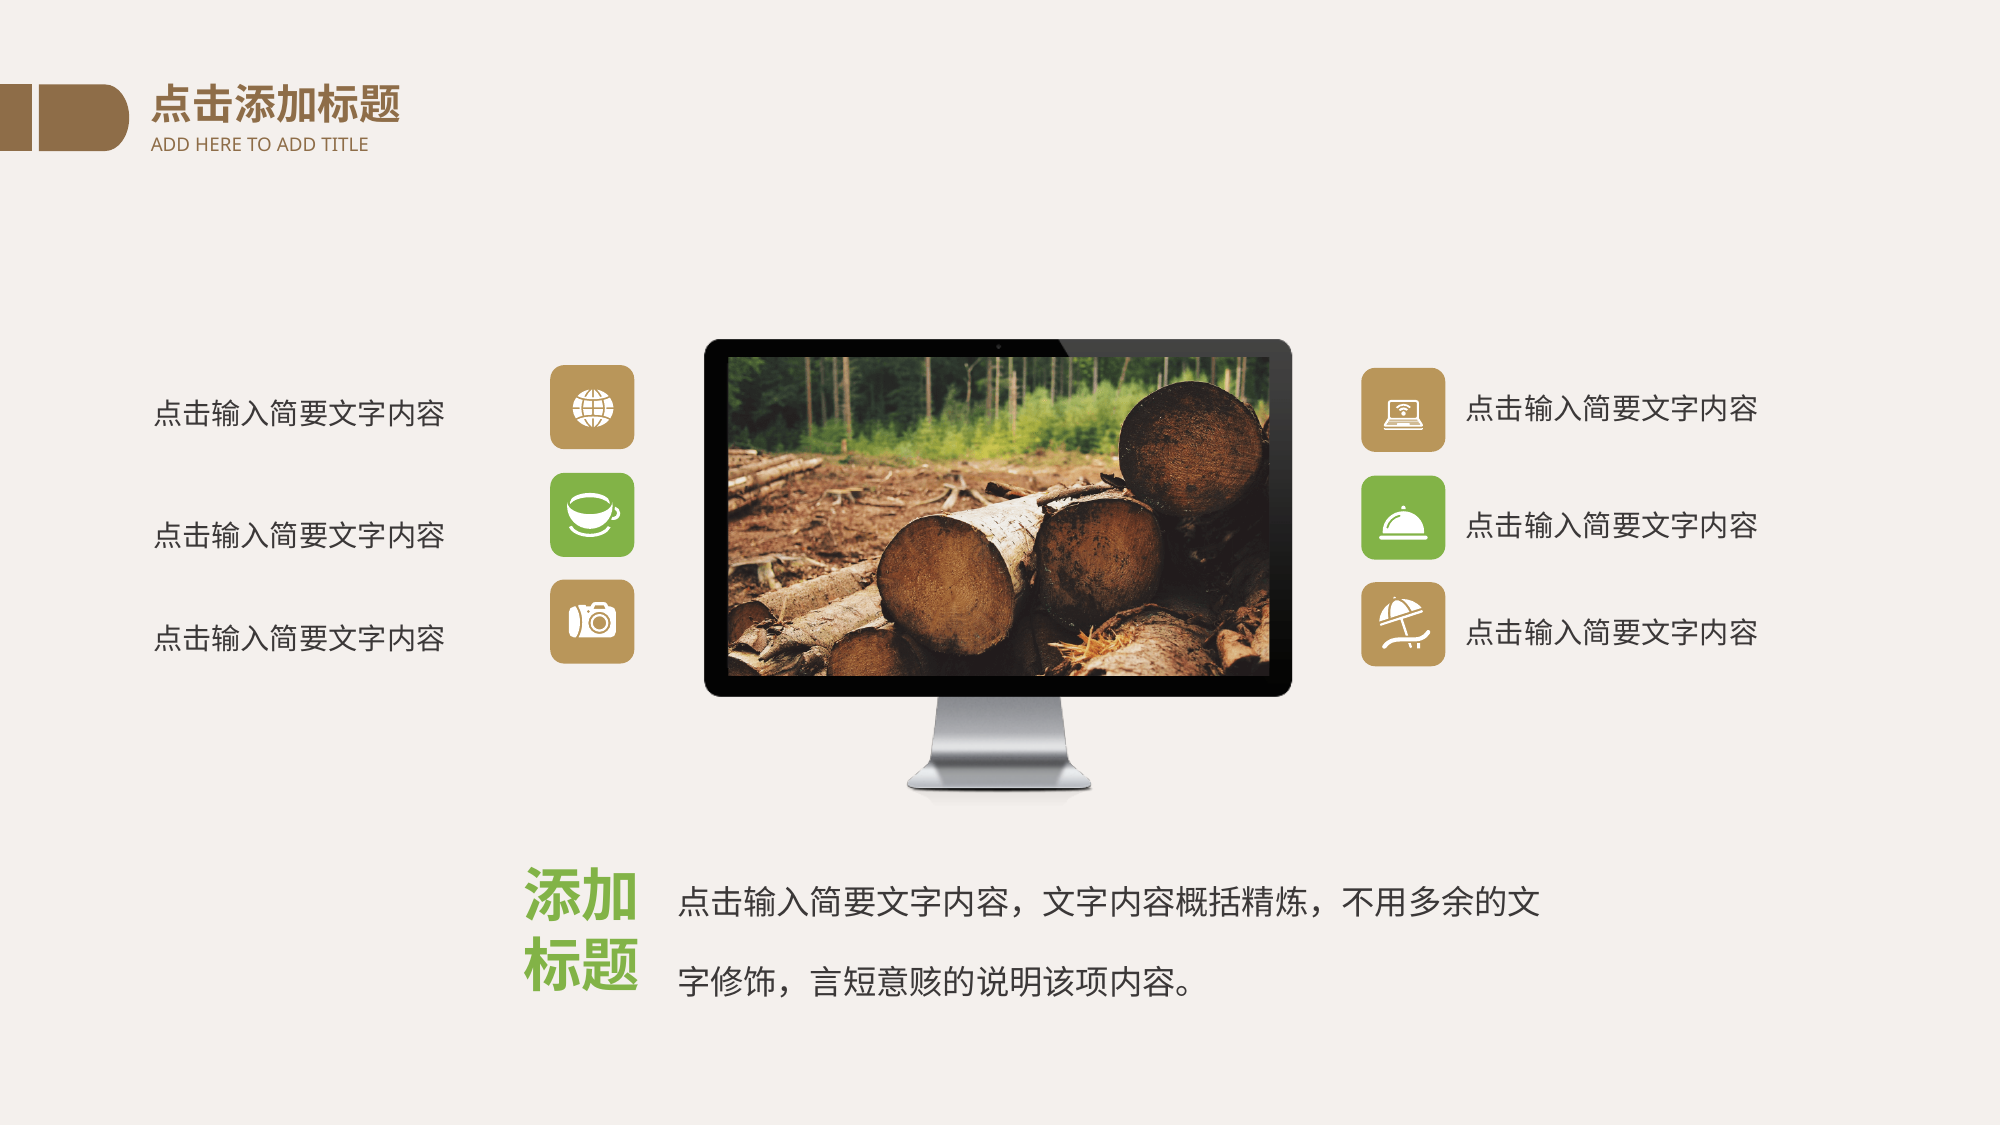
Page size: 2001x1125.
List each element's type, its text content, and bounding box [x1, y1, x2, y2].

text_box 点击输入简要文字内容 [138, 491, 461, 560]
text_box 点击输入简要文字内容 [138, 595, 461, 663]
text_box [1406, 399, 1423, 430]
text_box [568, 602, 594, 638]
text_box 点击输入简要文字内容 [1450, 365, 1774, 433]
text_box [0, 69, 439, 164]
text_box [1406, 535, 1428, 540]
text_box [1406, 474, 1447, 561]
text_box [1406, 599, 1424, 618]
text_box [549, 578, 594, 665]
text_box [549, 471, 594, 558]
text_box [1406, 630, 1431, 642]
text_box 点击输入简要文字内容 [138, 370, 461, 438]
text_box [567, 502, 594, 529]
text_box 添加标题 [508, 851, 683, 1006]
text_box [1406, 366, 1447, 453]
text_box 点击输入简要文字内容，文字内容概括精炼，不用多余的文字修饰，言短意赅的说明该项内容。 [662, 834, 1572, 1009]
text_box [1406, 581, 1447, 668]
text_box [1406, 511, 1425, 534]
picture [594, 320, 1406, 817]
text_box [568, 525, 594, 537]
text_box [572, 389, 594, 428]
text_box 点击输入简要文字内容 [1450, 589, 1774, 657]
text_box [549, 364, 594, 451]
text_box [569, 492, 594, 504]
text_box 点击输入简要文字内容 [1450, 482, 1774, 550]
